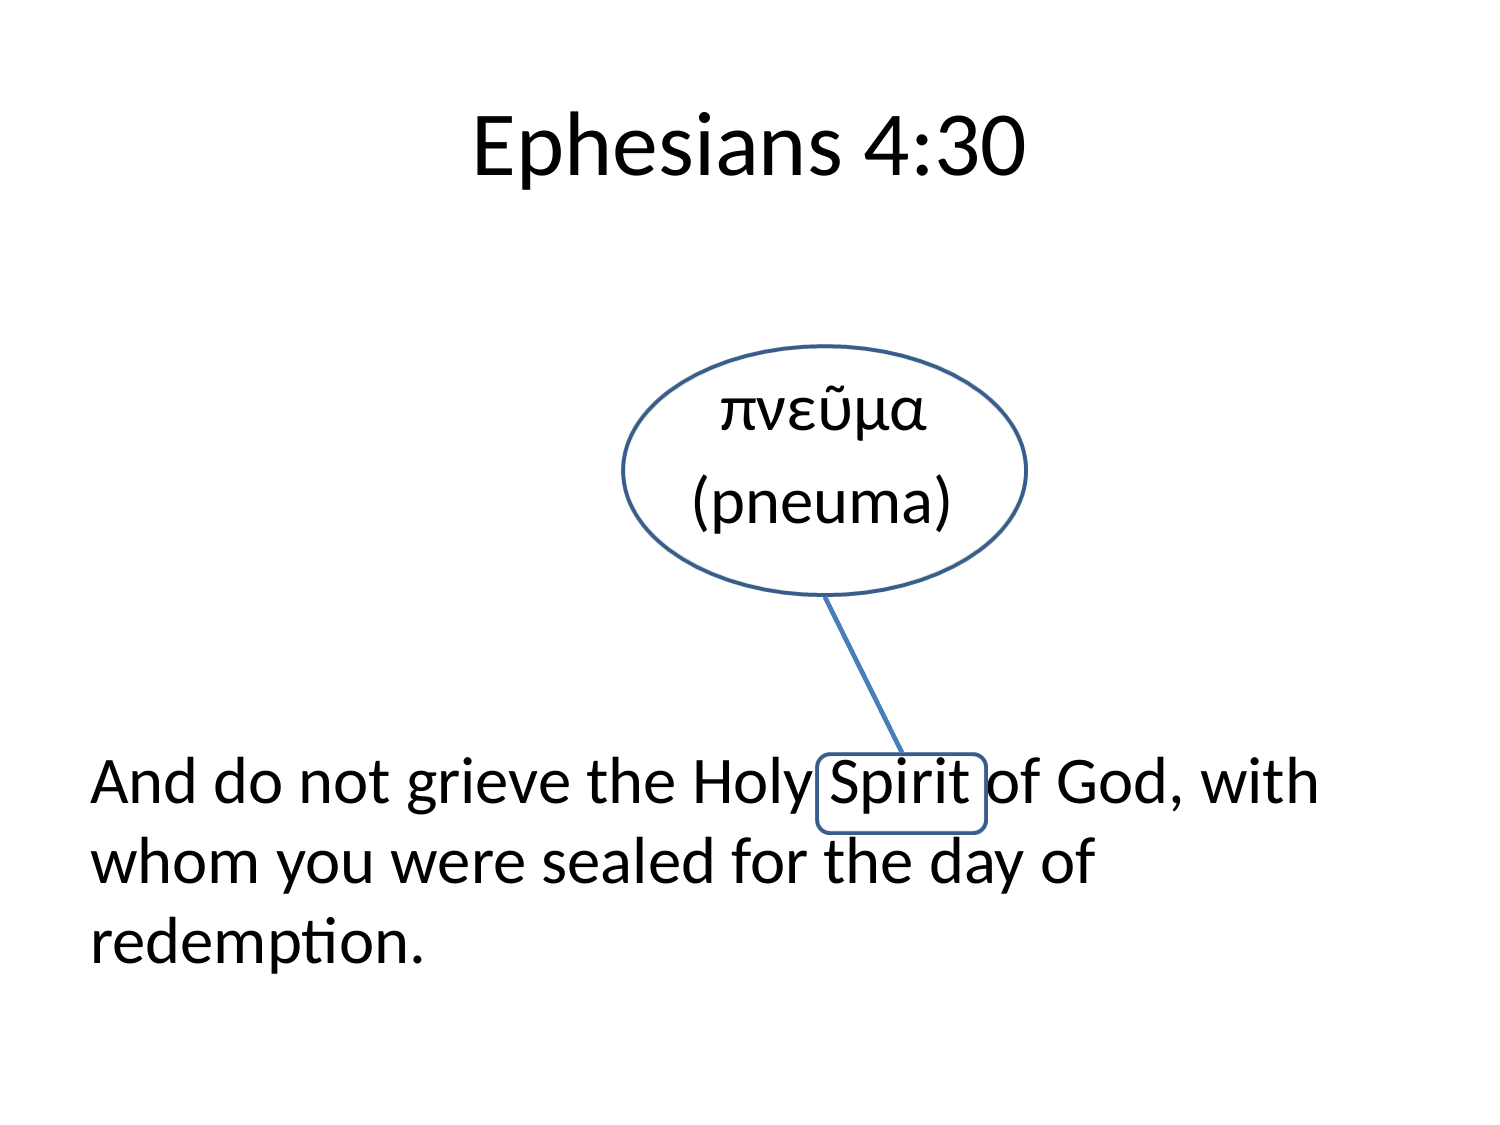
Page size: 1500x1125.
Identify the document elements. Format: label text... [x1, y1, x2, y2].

title Ephesians 4:30 [75, 45, 1425, 233]
picture [621, 344, 1029, 598]
picture [815, 752, 989, 835]
list πνεῦμα (pneuma) And do not grieve the Holy Spirit of God, with whom you were sealed for the day of redemption. [75, 262, 1425, 1005]
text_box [824, 596, 903, 753]
